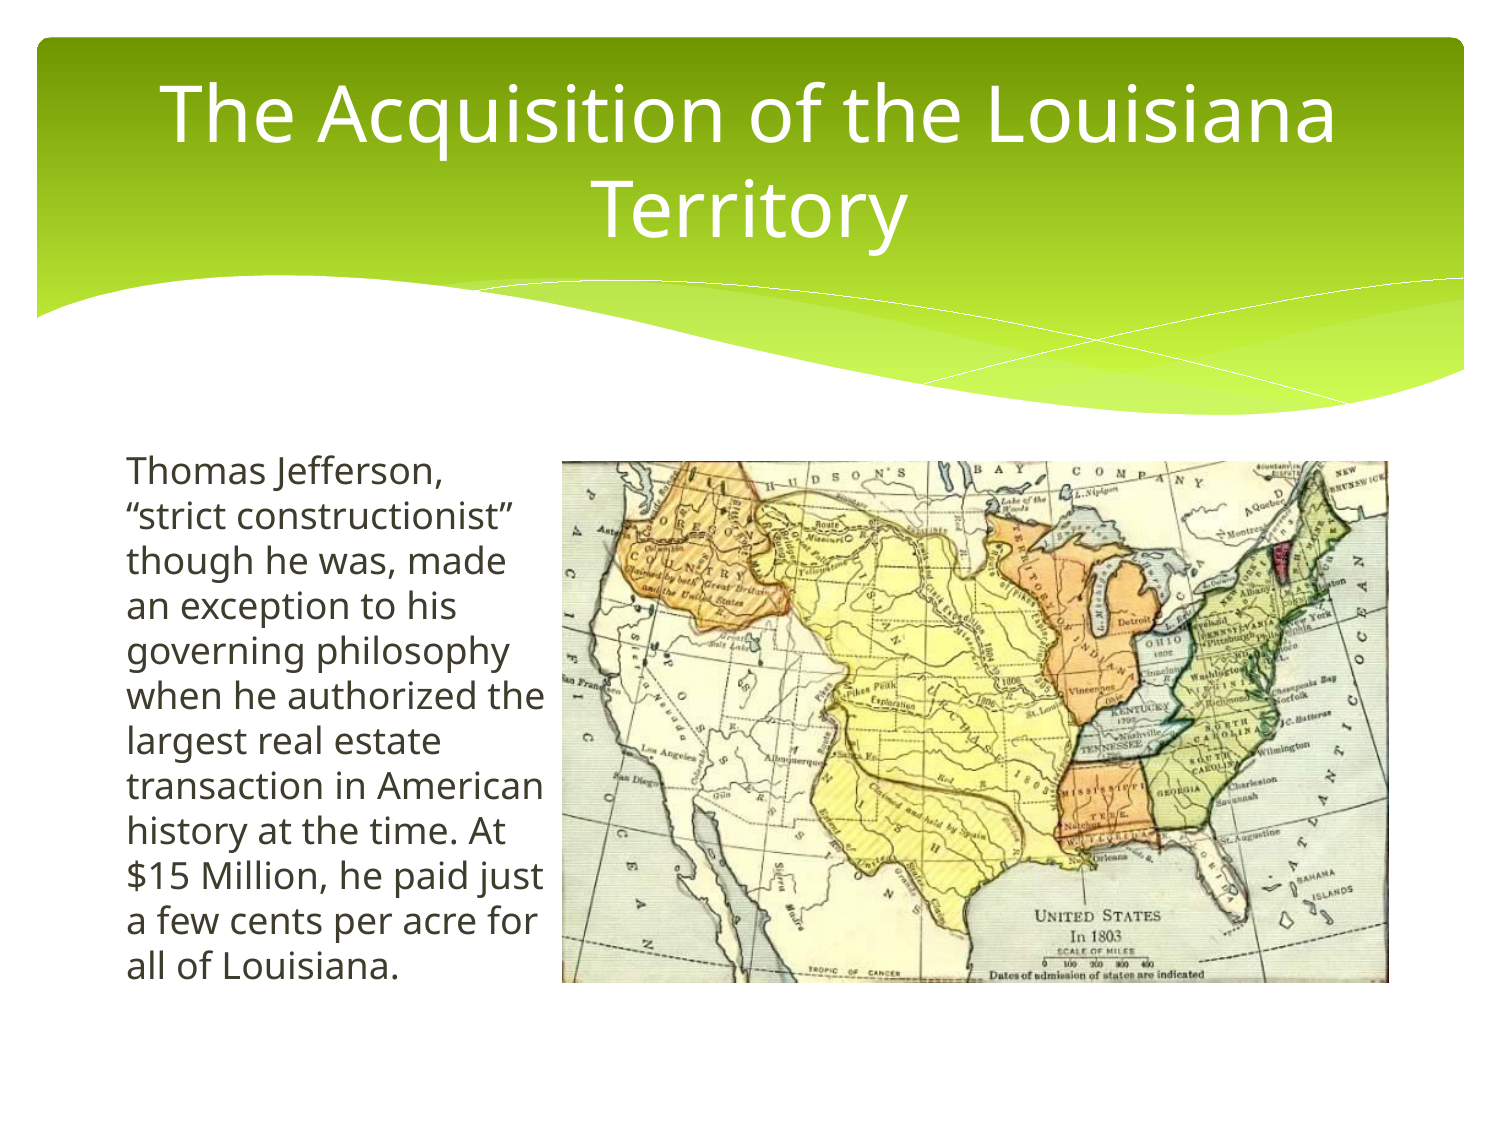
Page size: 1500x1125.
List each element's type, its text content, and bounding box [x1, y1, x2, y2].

list Thomas Jefferson, “strict constructionist” though he was, made an exception to his governing philosophy when he authorized the largest real estate transaction in American history at the time. At $15 Million, he paid just a few cents per acre for all of Louisiana. [111, 439, 563, 1005]
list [562, 461, 1390, 984]
title The Acquisition of the Louisiana Territory [75, 55, 1425, 261]
